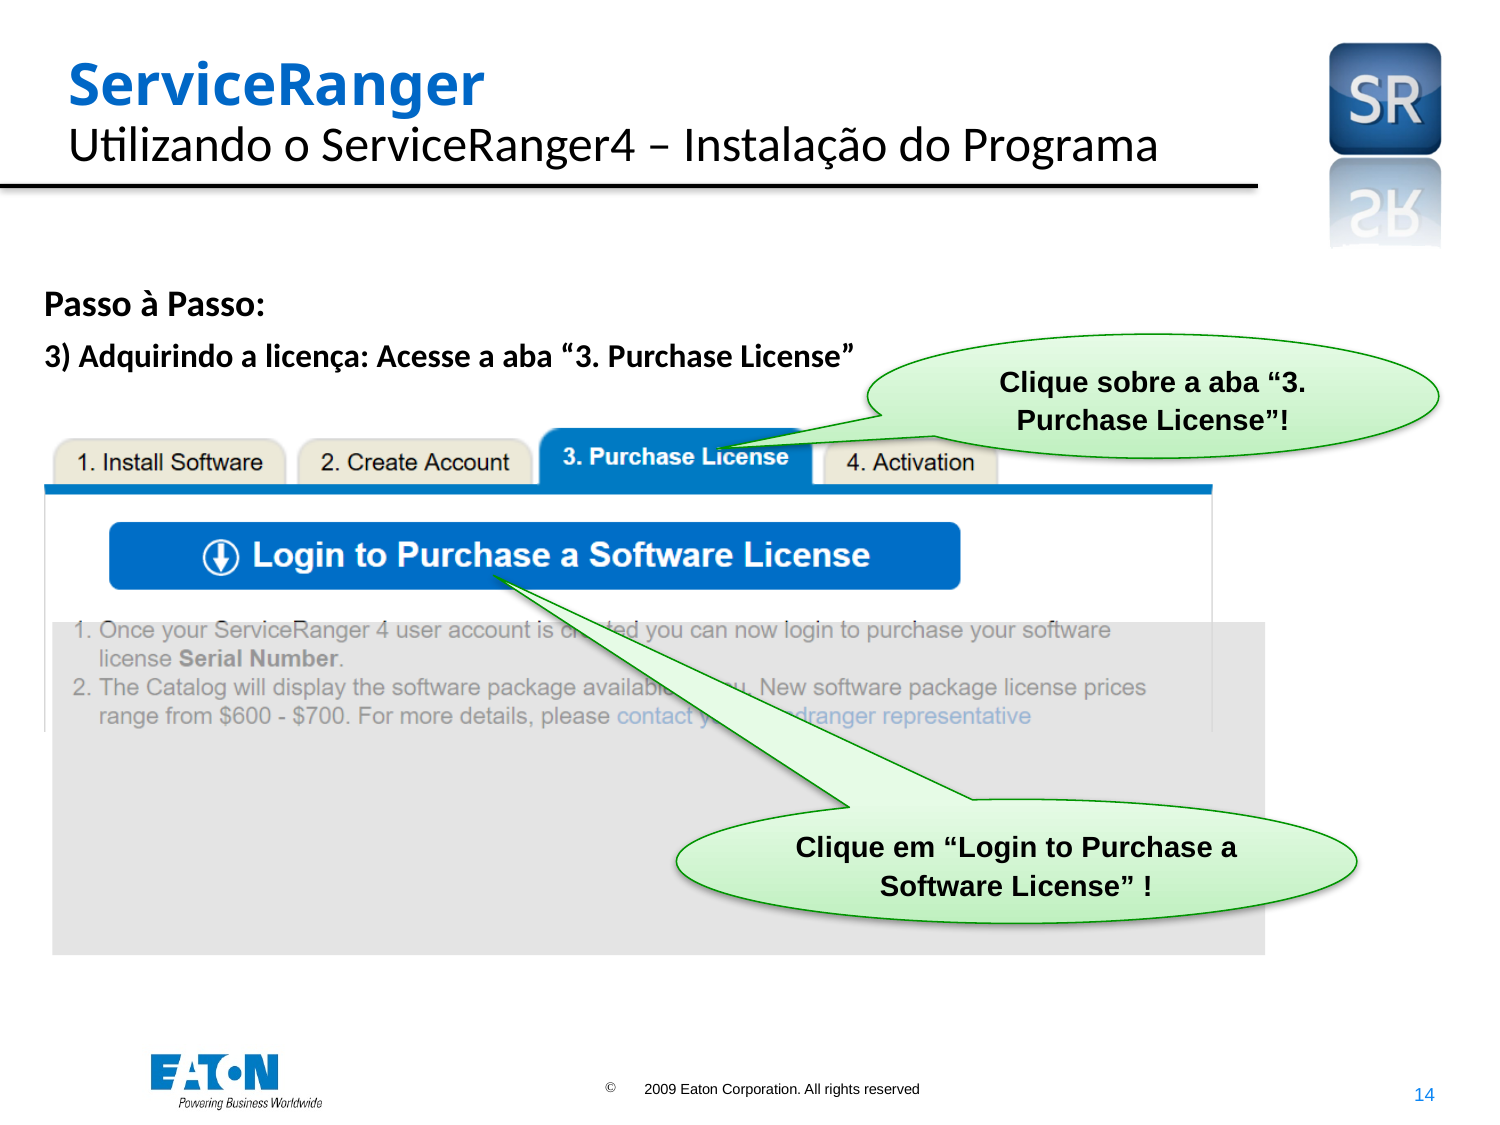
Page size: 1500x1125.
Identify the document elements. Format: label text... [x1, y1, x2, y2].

text_box Passo à Passo: 3) Adquirindo a licença: Acesse a aba “3. Purchase License” [29, 267, 1447, 446]
text_box Clique sobre a aba “3. Purchase License”! [859, 333, 1440, 457]
text_box [52, 740, 1266, 956]
text_box [856, 622, 1266, 817]
title ServiceRanger Utilizando o ServiceRanger4 – Instalação do Programa [53, 0, 1354, 180]
text_box Clique em “Login to Purchase a Software License” ! [675, 740, 1358, 925]
picture [26, 420, 1223, 733]
picture [142, 1044, 330, 1118]
